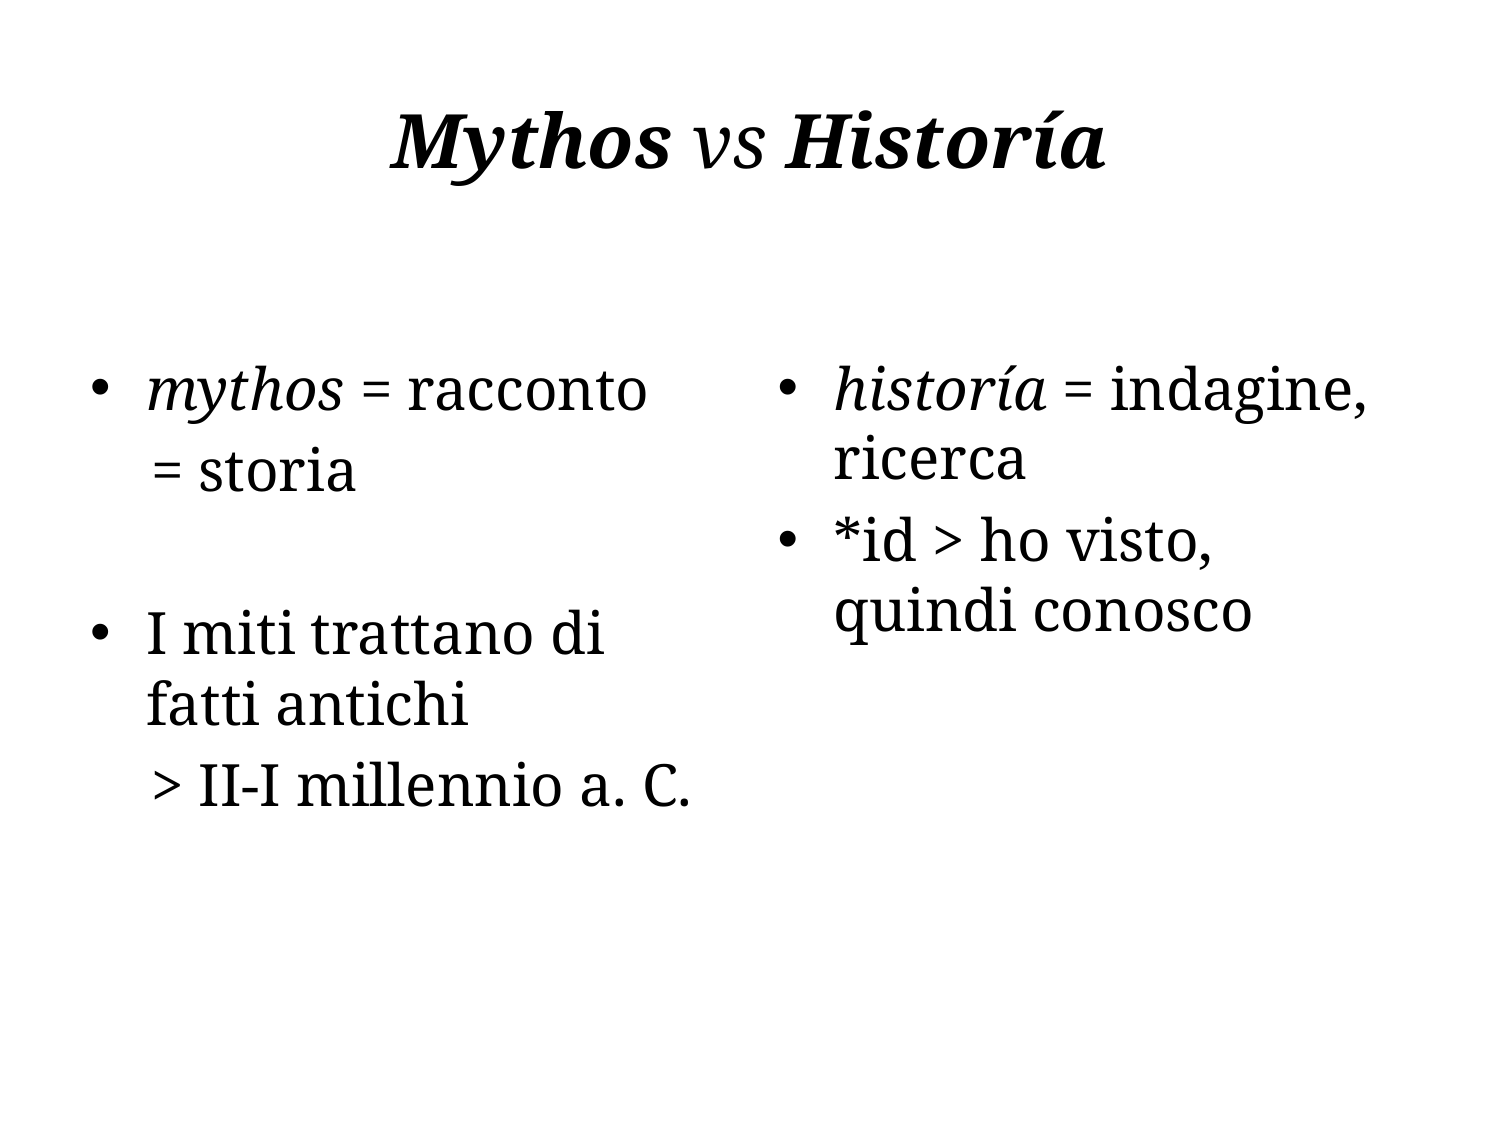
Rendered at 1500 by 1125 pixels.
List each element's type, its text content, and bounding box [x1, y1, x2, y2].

list mythos = racconto = storia I miti trattano di fatti antichi > II-I millennio a. C. [75, 262, 738, 1005]
list historía = indagine, ricerca *id > ho visto, quindi conosco [762, 262, 1425, 1005]
title Mythos vs Historía [75, 45, 1425, 233]
